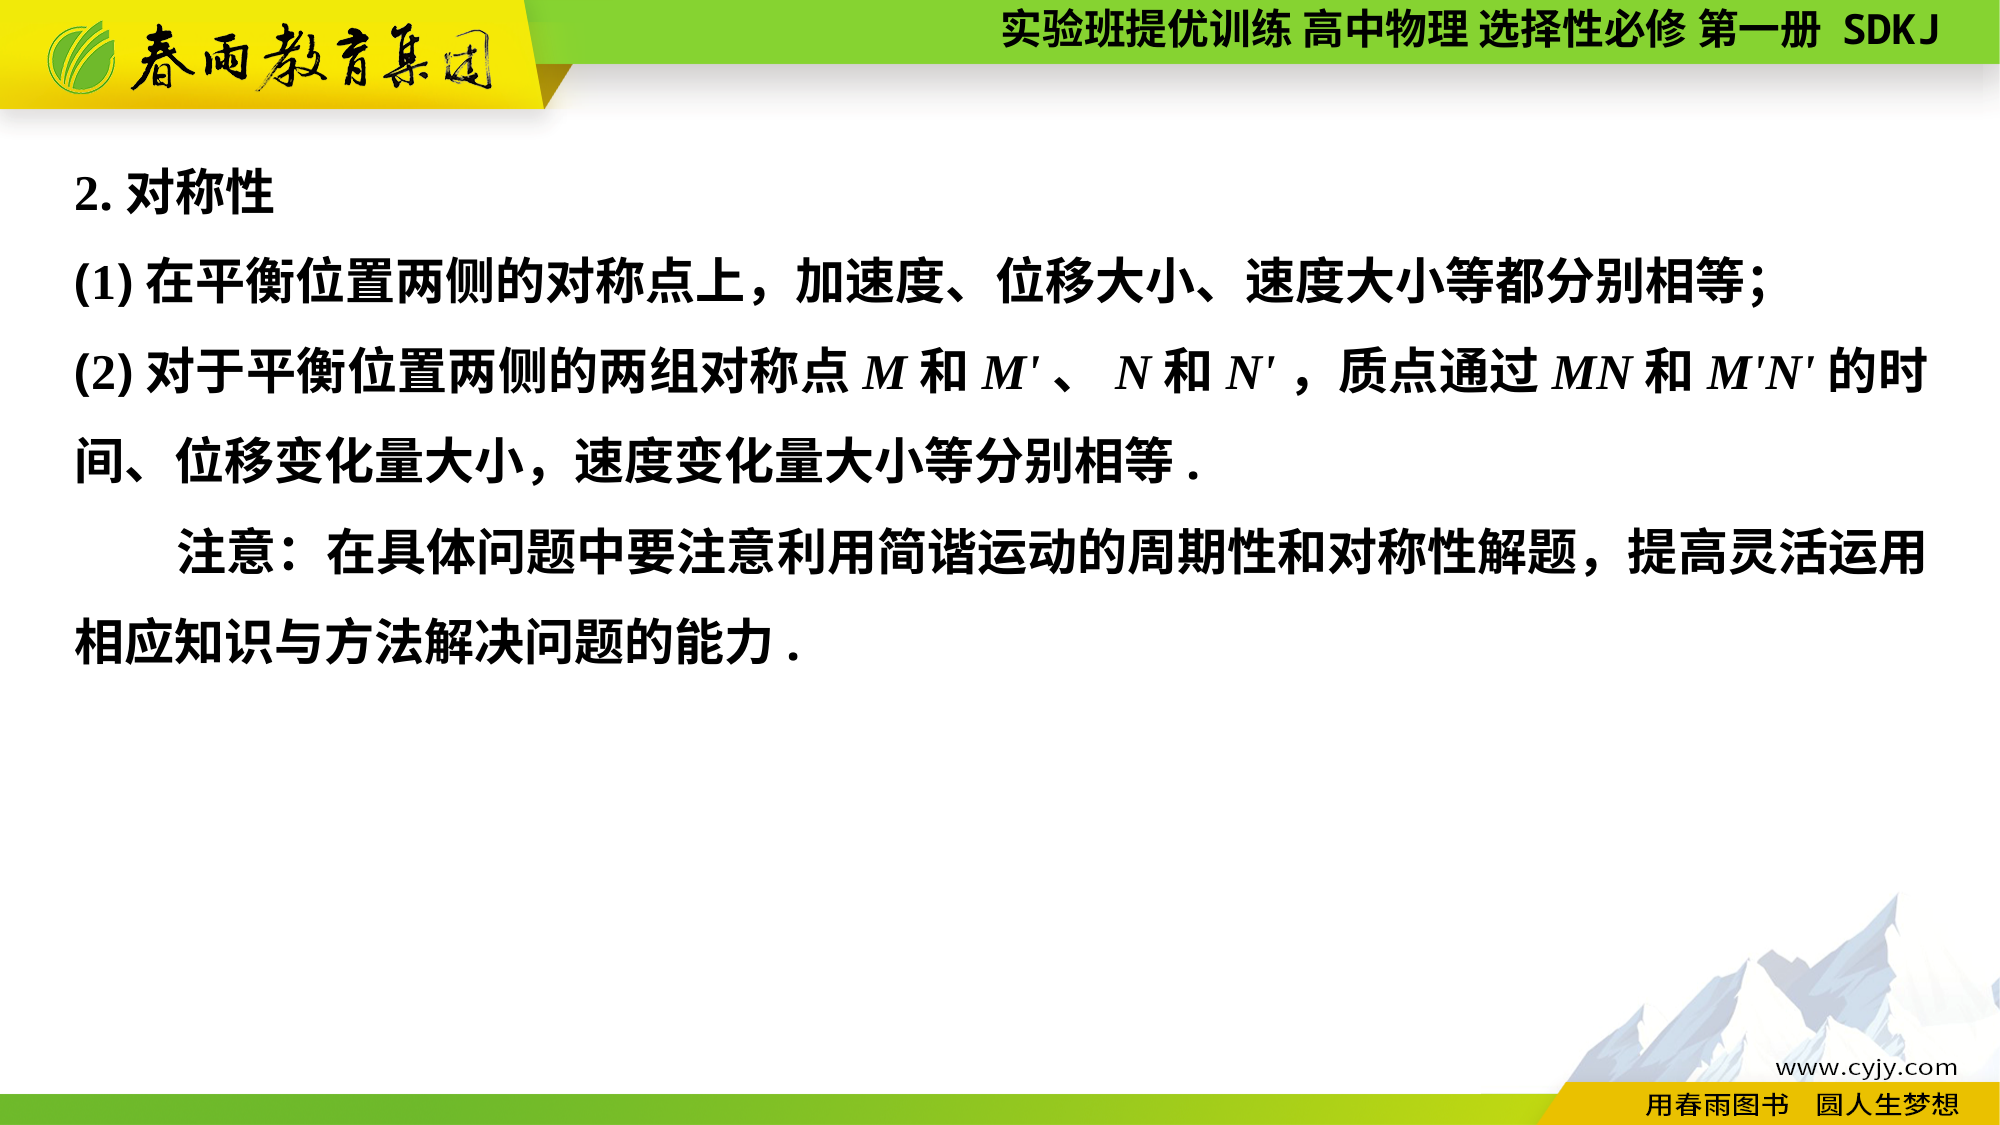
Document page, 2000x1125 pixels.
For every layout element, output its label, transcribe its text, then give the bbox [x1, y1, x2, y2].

list 2.对称性 (1)在平衡位置两侧的对称点上，加速度、位移大小、速度大小等都分别相等； (2)对于平衡位置两侧的两组对称点M和M'、N和N'，质点通过MN和M'N'的时间、位移变化量大小，速度变化量大小等分别相等. 注意：在具体问题中要注意利用简谐运动的周期性和对称性解题，提高灵活运用相应知识与方法解决问题的能力. [59, 122, 1944, 683]
picture [0, 0, 2000, 1125]
